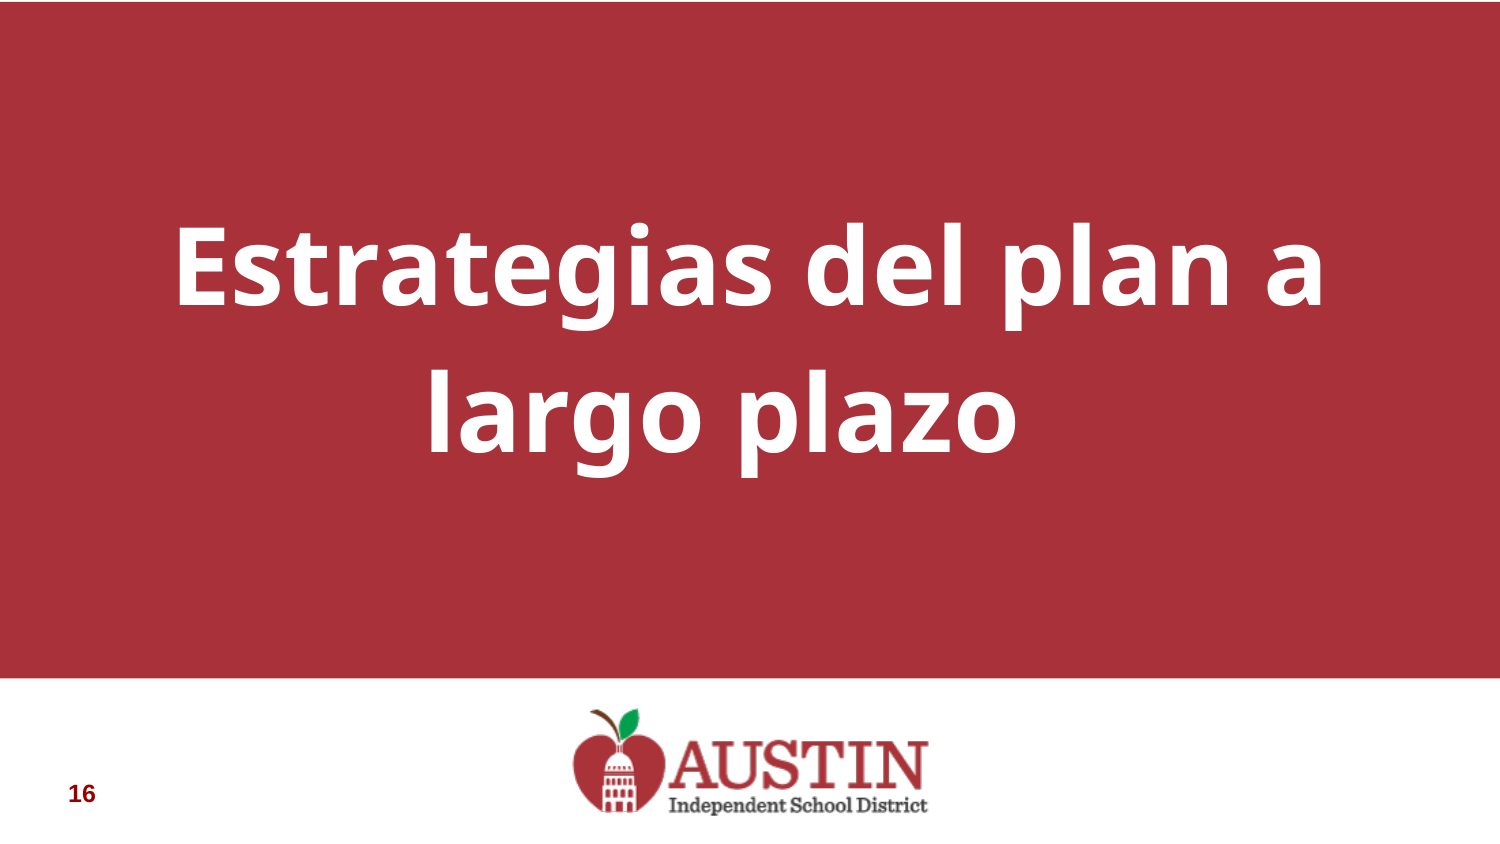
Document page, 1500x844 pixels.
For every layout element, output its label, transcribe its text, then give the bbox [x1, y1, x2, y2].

picture [565, 692, 934, 831]
title Estrategias del plan a largo plazo [51, 29, 1449, 644]
slide_number 16 [21, 761, 112, 827]
text_box [0, 1, 1500, 679]
